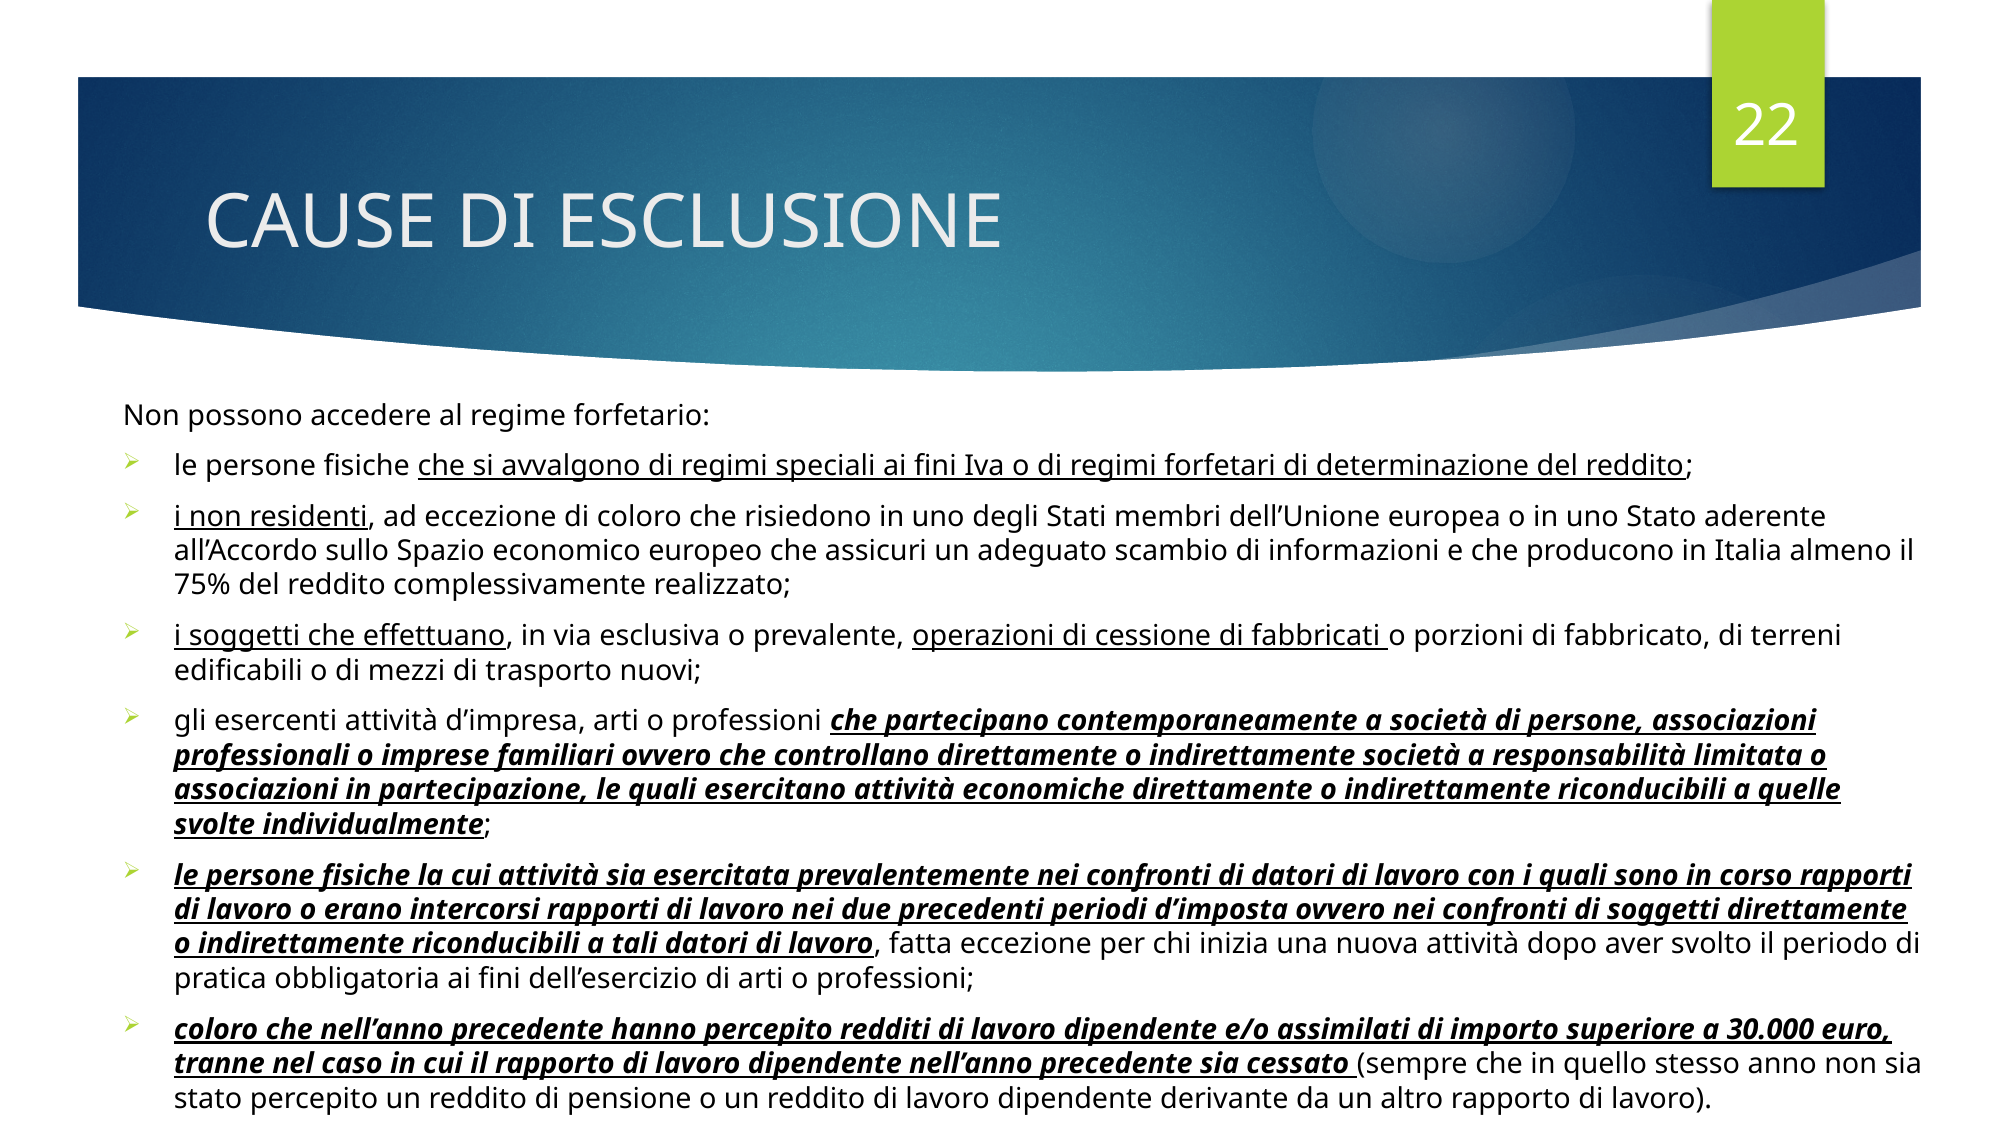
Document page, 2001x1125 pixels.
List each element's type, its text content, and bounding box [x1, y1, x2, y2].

list Non possono accedere al regime forfetario: le persone fisiche che si avvalgono di regimi speciali ai fini Iva o di regimi forfetari di determinazione del reddito; i non residenti, ad eccezione di coloro che risiedono in uno degli Stati membri dell’Unione europea o in uno Stato aderente all’Accordo sullo Spazio economico europeo che assicuri un adeguato scambio di informazioni e che producono in Italia almeno il 75% del reddito complessivamente realizzato; i soggetti che effettuano, in via esclusiva o prevalente, operazioni di cessione di fabbricati o porzioni di fabbricato, di terreni edificabili o di mezzi di trasporto nuovi; gli esercenti attività d’impresa, arti o professioni che partecipano contemporaneamente a società di persone, associazioni professionali o imprese familiari ovvero che controllano direttamente o indirettamente società a responsabilità limitata o associazioni in partecipazione, le quali esercitano attività economiche direttamente o indirettamente riconducibili a quelle svolte individualmente; le persone fisiche la cui attività sia esercitata prevalentemente nei confronti di datori di lavoro con i quali sono in corso rapporti di lavoro o erano intercorsi rapporti di lavoro nei due precedenti periodi d’imposta ovvero nei confronti di soggetti direttamente o indirettamente riconducibili a tali datori di lavoro, fatta eccezione per chi inizia una nuova attività dopo aver svolto il periodo di pratica obbligatoria ai fini dell’esercizio di arti o professioni; coloro che nell’anno precedente hanno percepito redditi di lavoro dipendente e/o assimilati di importo superiore a 30.000 euro, tranne nel caso in cui il rapporto di lavoro dipendente nell’anno precedente sia cessato (sempre che in quello stesso anno non sia stato percepito un reddito di pensione o un reddito di lavoro dipendente derivante da un altro rapporto di lavoro). [108, 388, 1945, 1125]
slide_number 22 [1698, 48, 1836, 175]
title CAUSE DI ESCLUSIONE [189, 159, 1627, 276]
